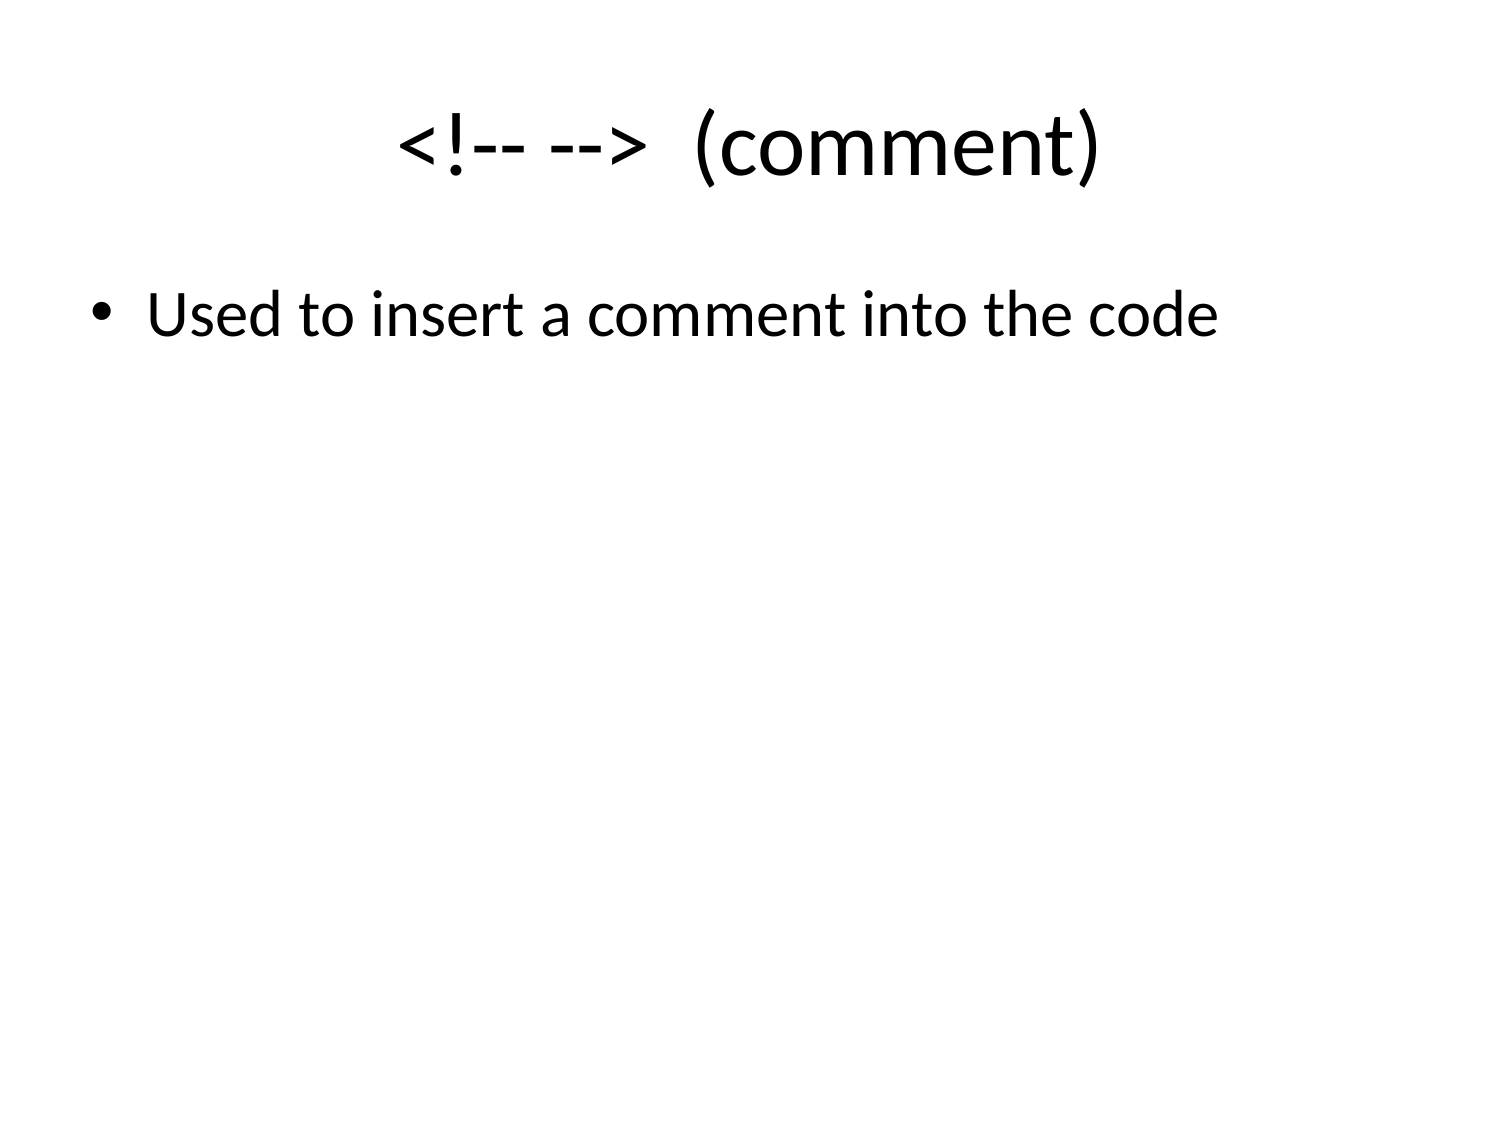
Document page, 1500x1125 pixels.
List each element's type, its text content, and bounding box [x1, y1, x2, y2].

title <!-- --> (comment) [75, 45, 1425, 233]
list Used to insert a comment into the code [75, 262, 1425, 1005]
